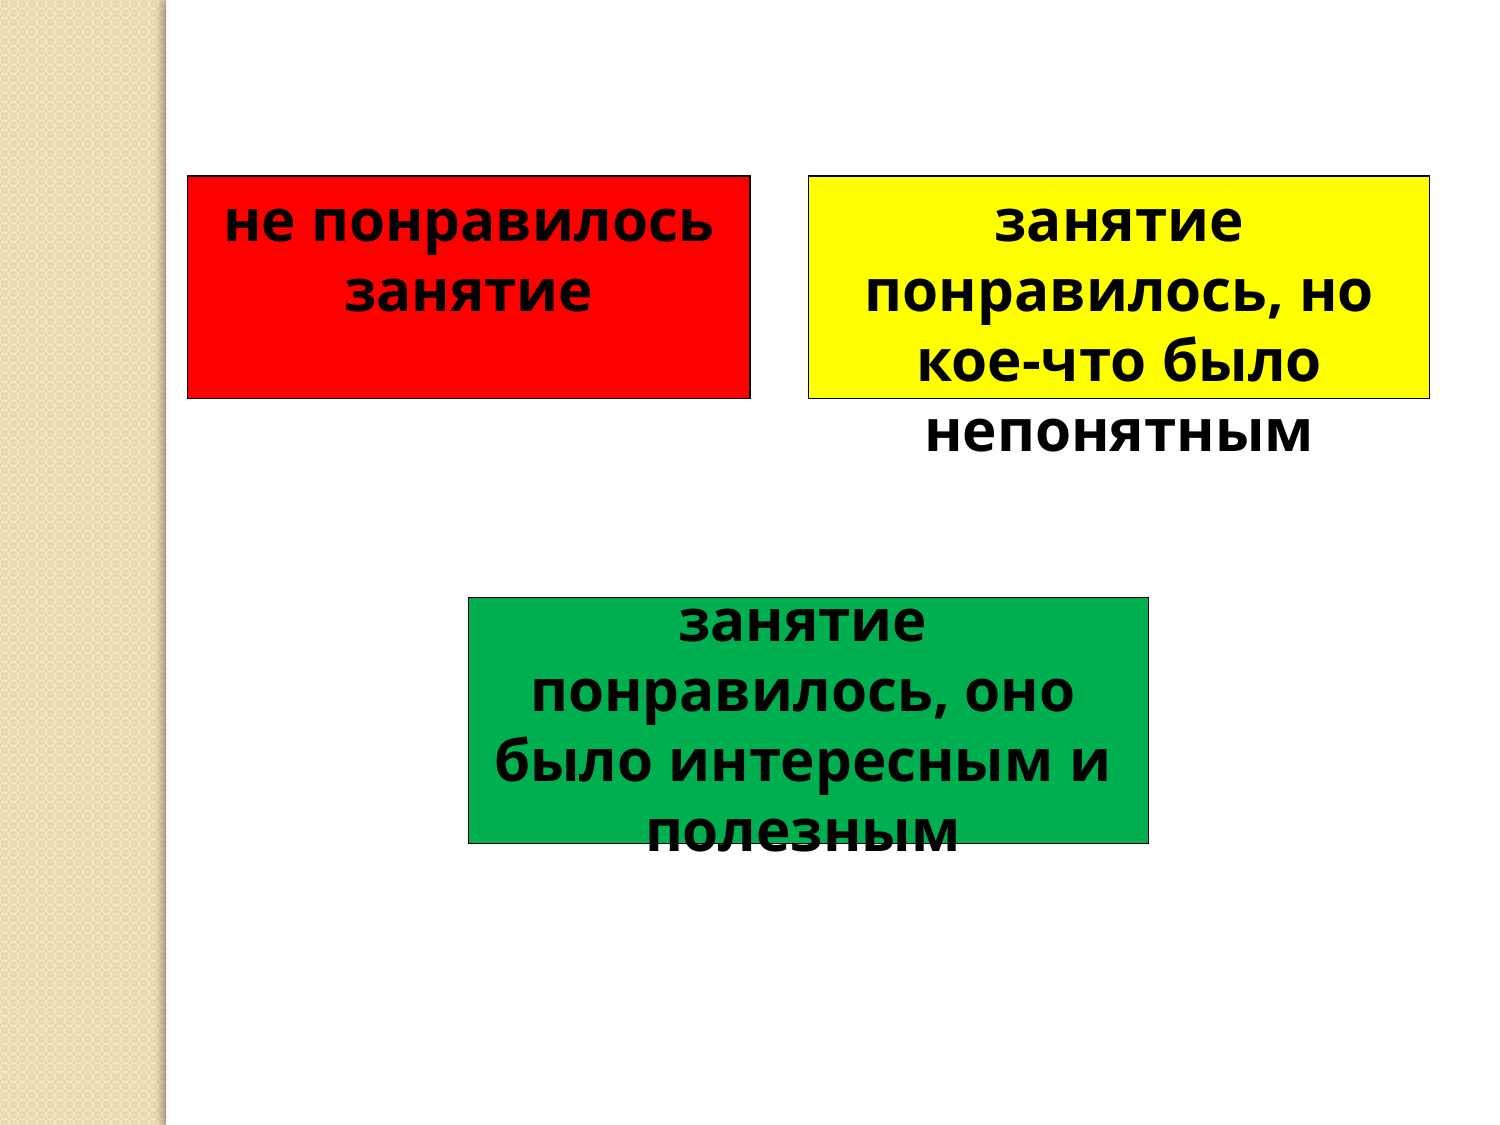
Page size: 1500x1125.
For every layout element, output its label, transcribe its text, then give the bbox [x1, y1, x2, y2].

text_box не понравилось занятие [187, 175, 750, 399]
text_box занятие понравилось, оно было интересным и полезным [468, 575, 1137, 871]
text_box [1137, 597, 1149, 844]
text_box занятие понравилось, но кое-что было непонятным [808, 175, 1430, 399]
